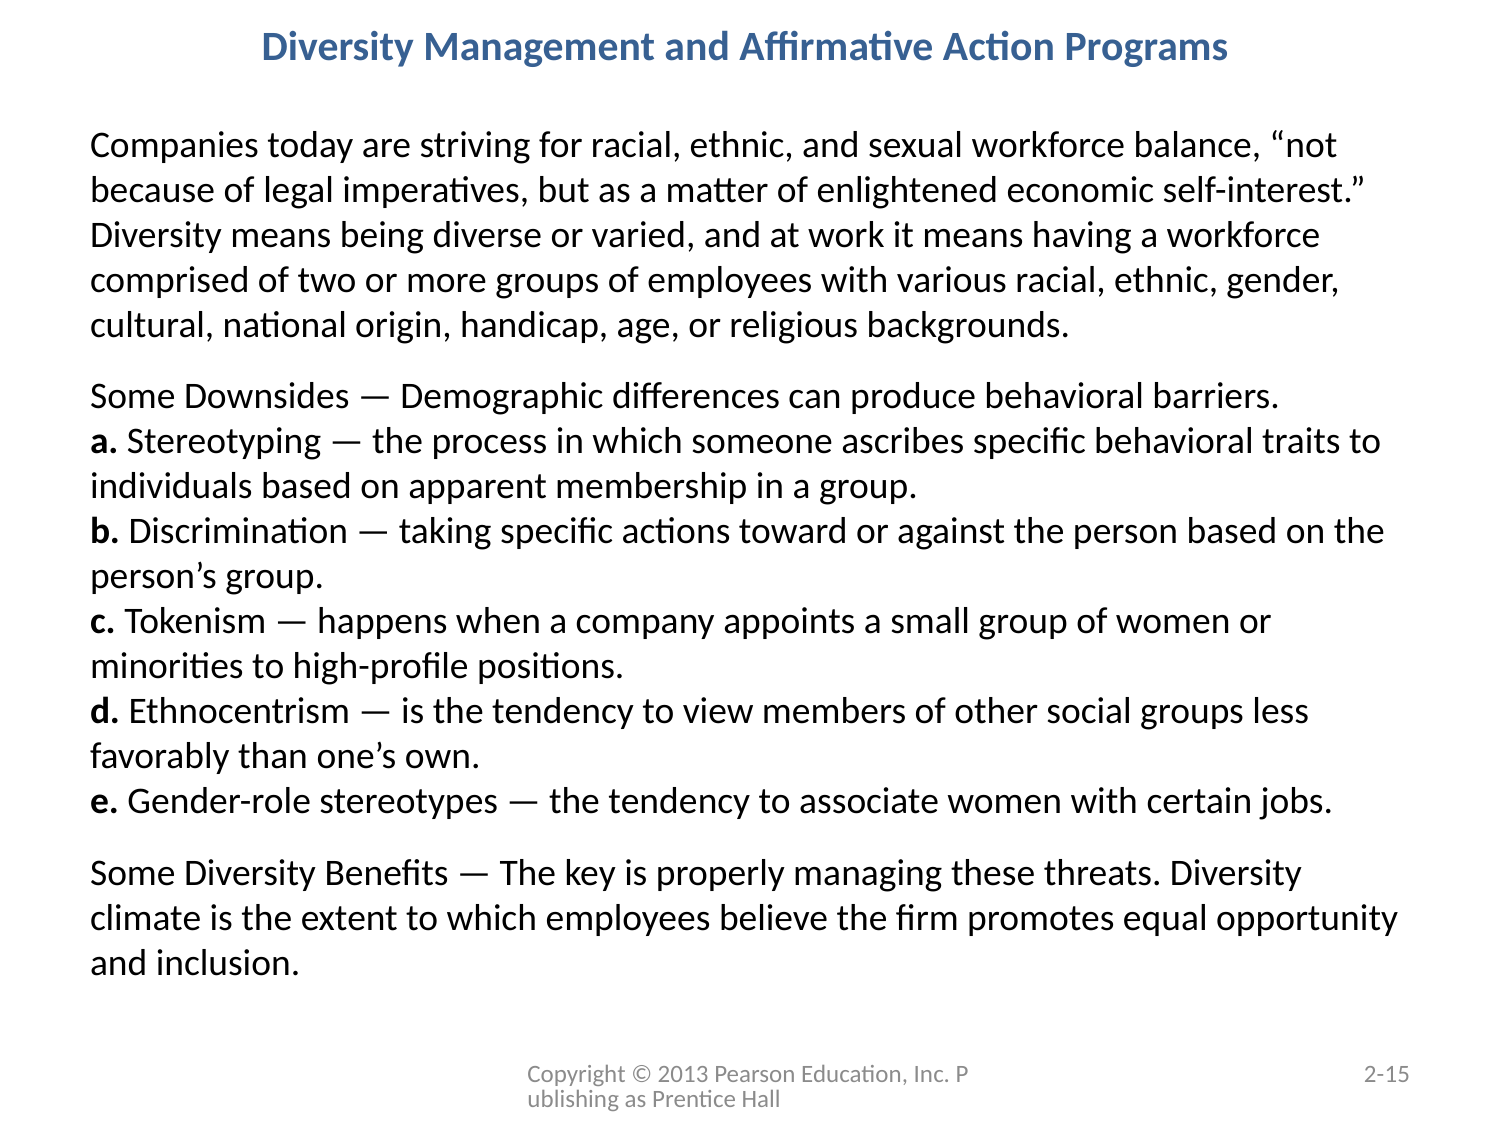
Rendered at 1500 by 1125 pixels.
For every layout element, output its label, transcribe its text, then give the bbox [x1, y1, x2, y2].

list Companies today are striving for racial, ethnic, and sexual workforce balance, “not because of legal imperatives, but as a matter of enlightened economic self-interest.” Diversity means being diverse or varied, and at work it means having a workforce comprised of two or more groups of employees with various racial, ethnic, gender, cultural, national origin, handicap, age, or religious backgrounds. Some Downsides — Demographic differences can produce behavioral barriers. a. Stereotyping — the process in which someone ascribes specific behavioral traits to individuals based on apparent membership in a group. b. Discrimination — taking specific actions toward or against the person based on the person’s group. c. Tokenism — happens when a company appoints a small group of women or minorities to high-profile positions. d. Ethnocentrism — is the tendency to view members of other social groups less favorably than one’s own. e. Gender-role stereotypes — the tendency to associate women with certain jobs. Some Diversity Benefits — The key is properly managing these threats. Diversity climate is the extent to which employees believe the firm promotes equal opportunity and inclusion. [75, 112, 1425, 1050]
slide_number 2-15 [1074, 1042, 1425, 1103]
title Diversity Management and Affirmative Action Programs [75, 12, 1425, 75]
footer Copyright © 2013 Pearson Education, Inc. Publishing as Prentice Hall [512, 1042, 988, 1103]
